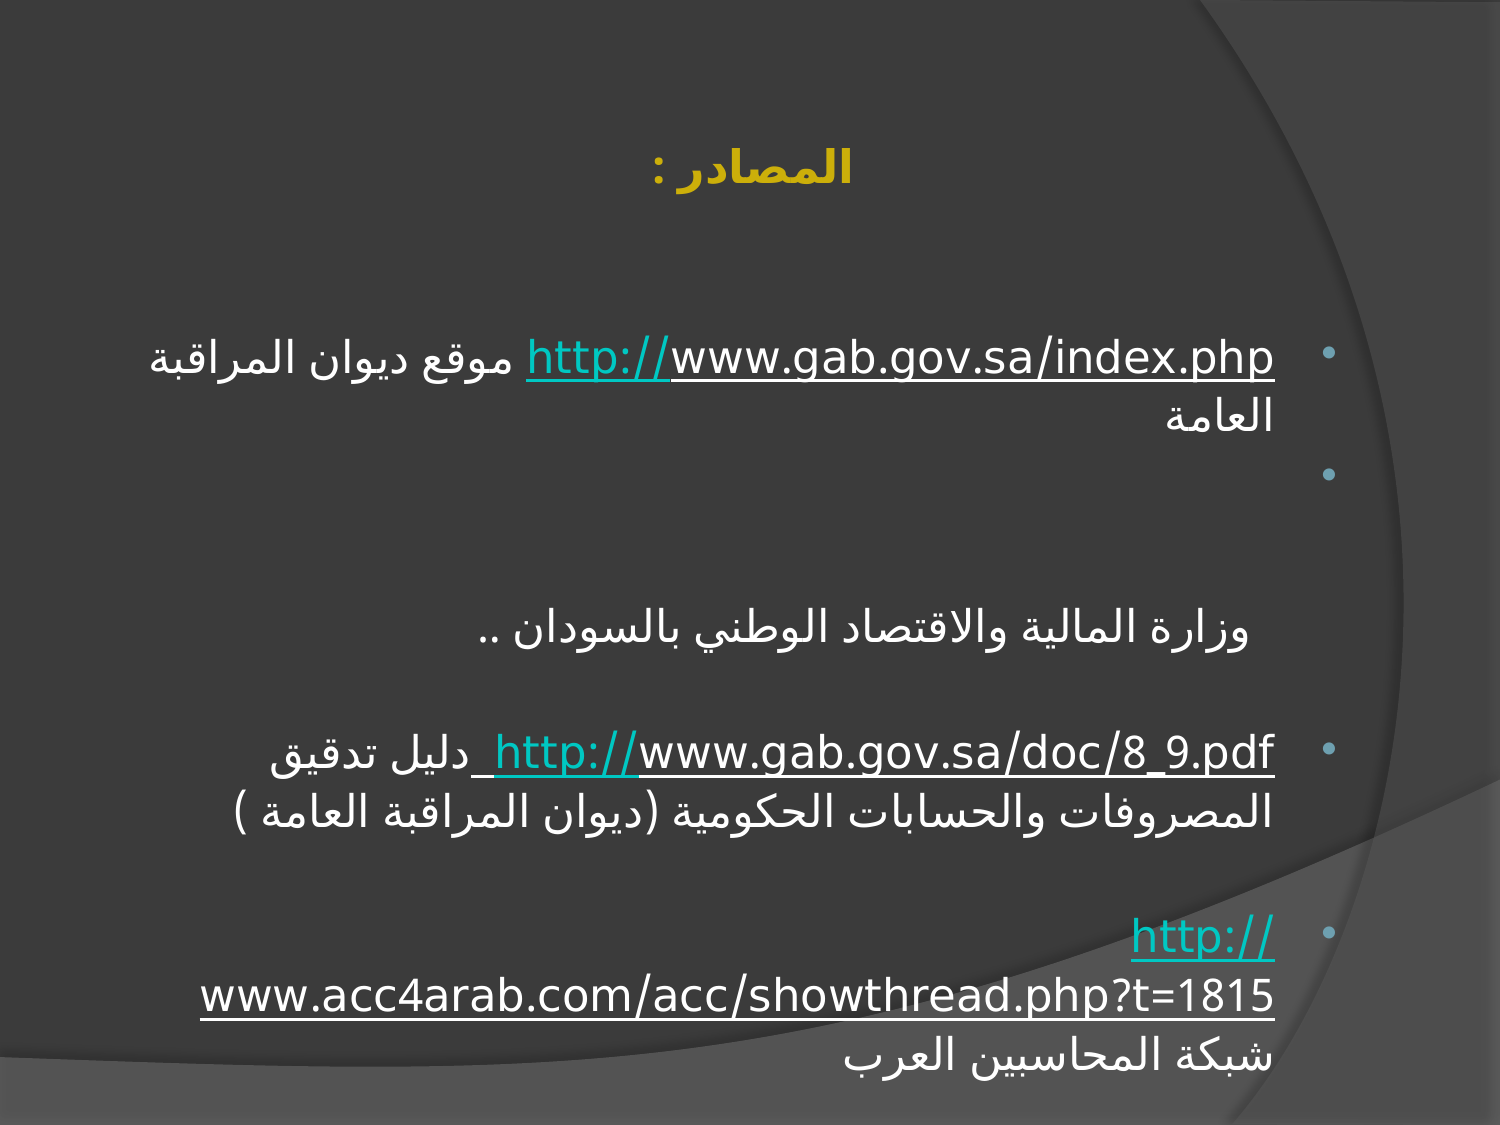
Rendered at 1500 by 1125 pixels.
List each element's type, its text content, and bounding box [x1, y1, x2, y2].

list http://www.gab.gov.sa/index.php موقع ديوان المراقبة العامة http://www.mof.gov.sd/viewer.php?target=dept_guider&display=PublicBodiesCompaniesGovernmentInvestment وزارة المالية والاقتصاد الوطني بالسودان .. http://www.gab.gov.sa/doc/8_9.pdf دليل تدقيق المصروفات والحسابات الحكومية (ديوان المراقبة العامة ) http://www.acc4arab.com/acc/showthread.php?t=1815شبكة المحاسبين العرب [128, 257, 1354, 1001]
title المصادر : [140, 128, 1366, 256]
